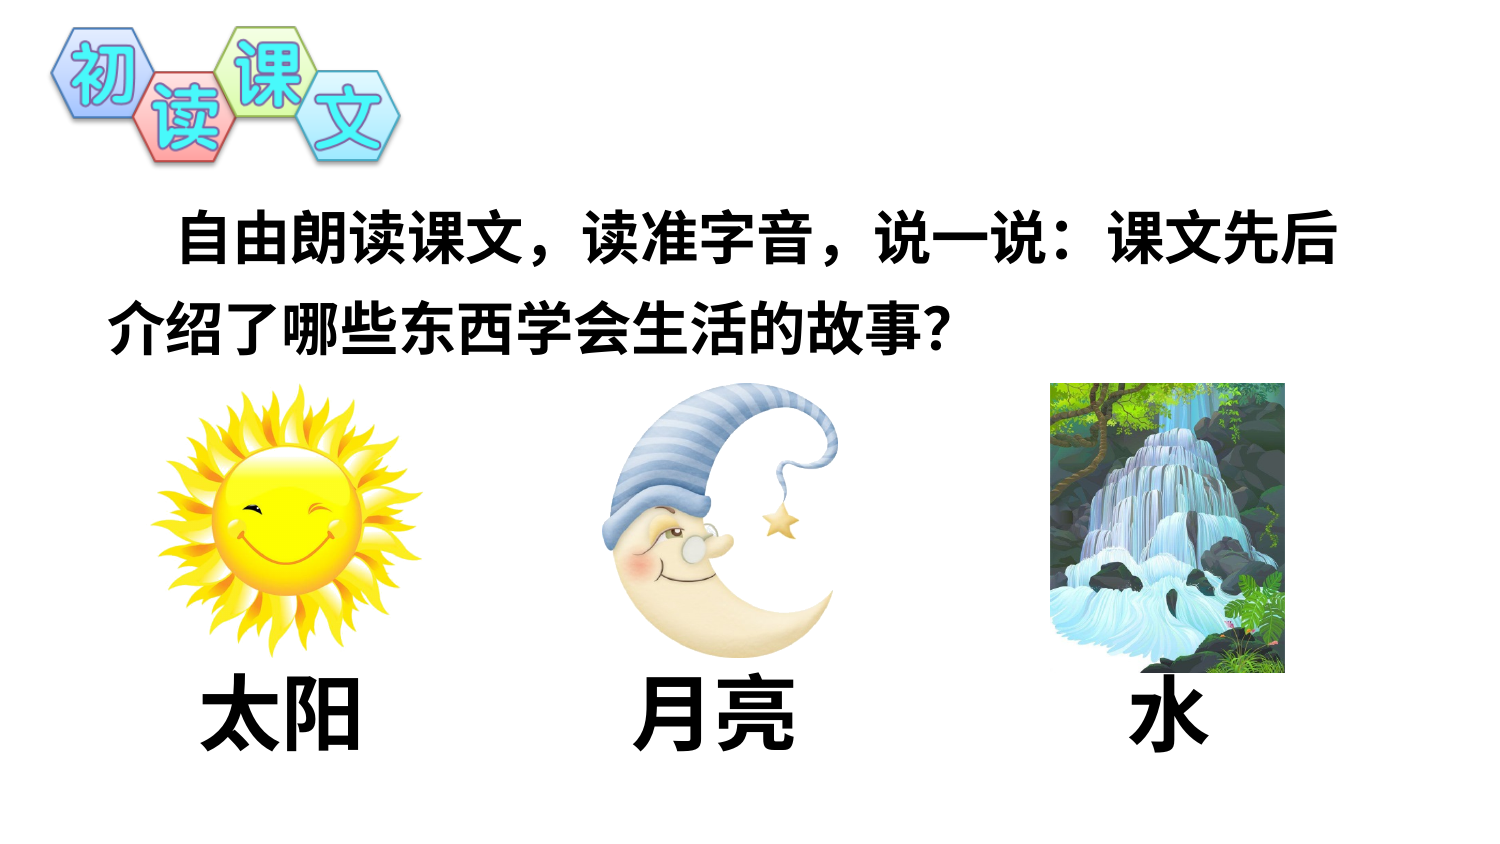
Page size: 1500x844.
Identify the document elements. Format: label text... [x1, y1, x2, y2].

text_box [602, 382, 838, 771]
text_box 自由朗读课文，读准字音，说一说：课文先后介绍了哪些东西学会生活的故事？ [92, 172, 1408, 370]
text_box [145, 382, 429, 771]
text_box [1049, 382, 1285, 771]
picture [43, 19, 408, 174]
